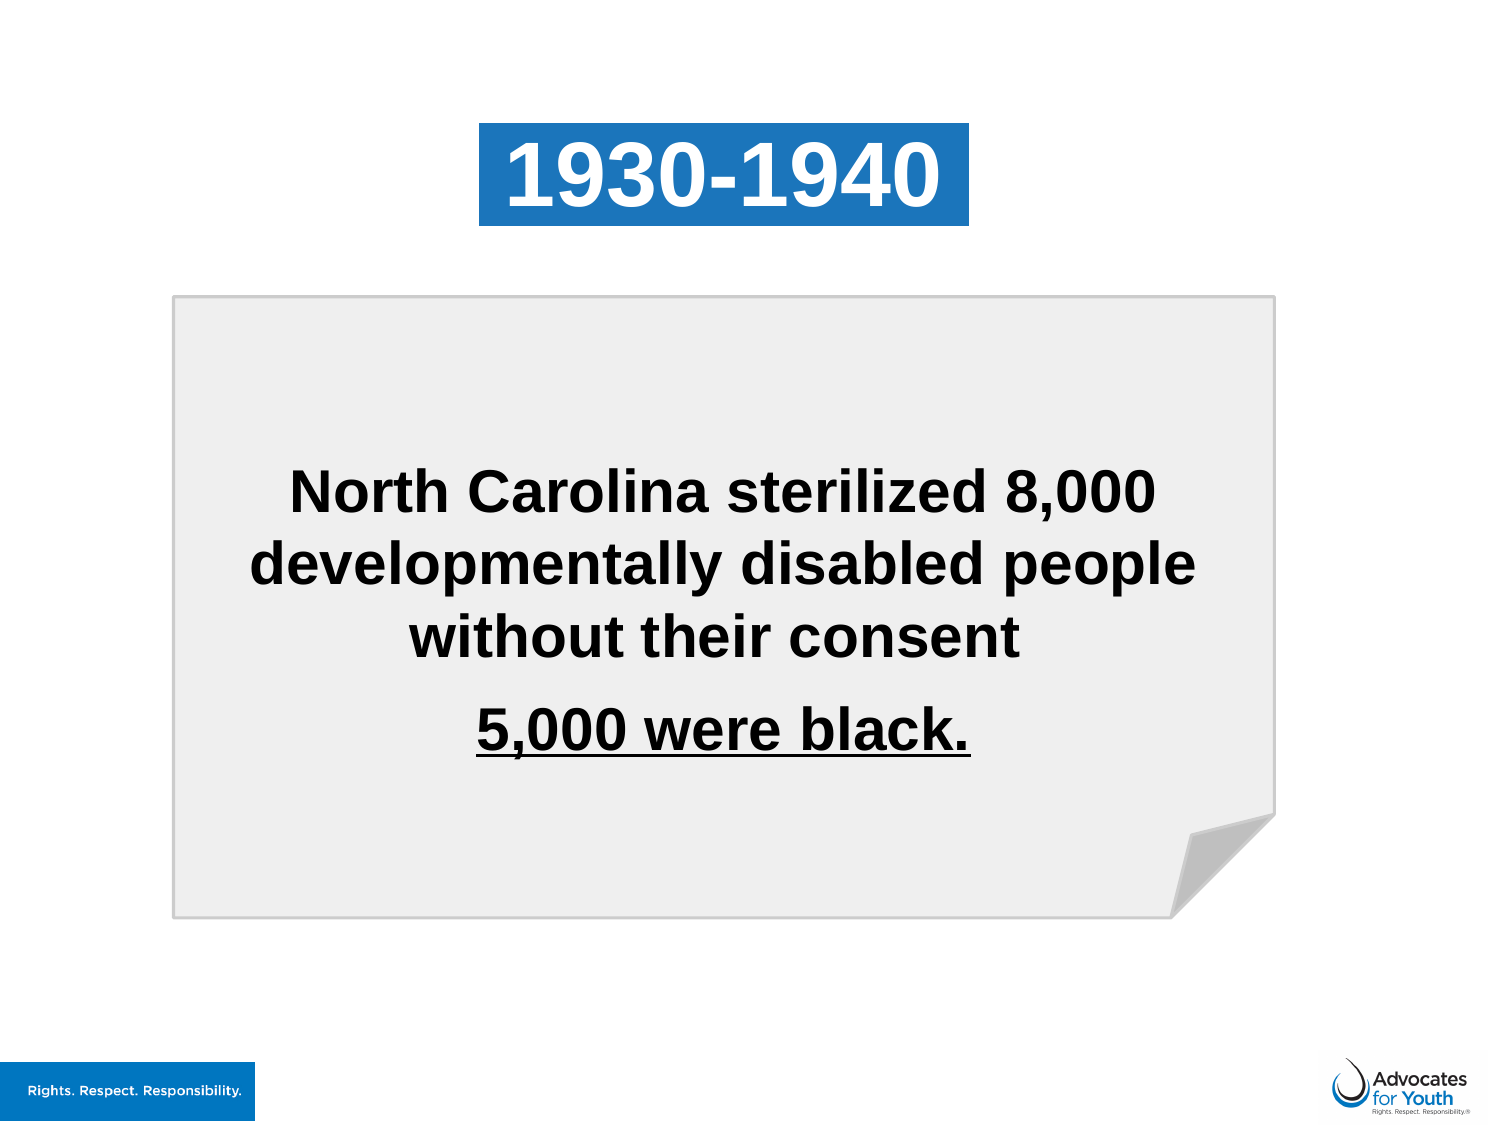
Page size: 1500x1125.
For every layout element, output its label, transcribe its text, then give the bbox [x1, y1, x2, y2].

text_box [173, 296, 1275, 918]
list North Carolina sterilized 8,000 developmentally disabled people without their consent 5,000 were black. [201, 364, 1247, 851]
title 1930-1940 [84, 82, 1364, 272]
picture [1318, 1050, 1488, 1125]
picture [0, 1062, 255, 1121]
